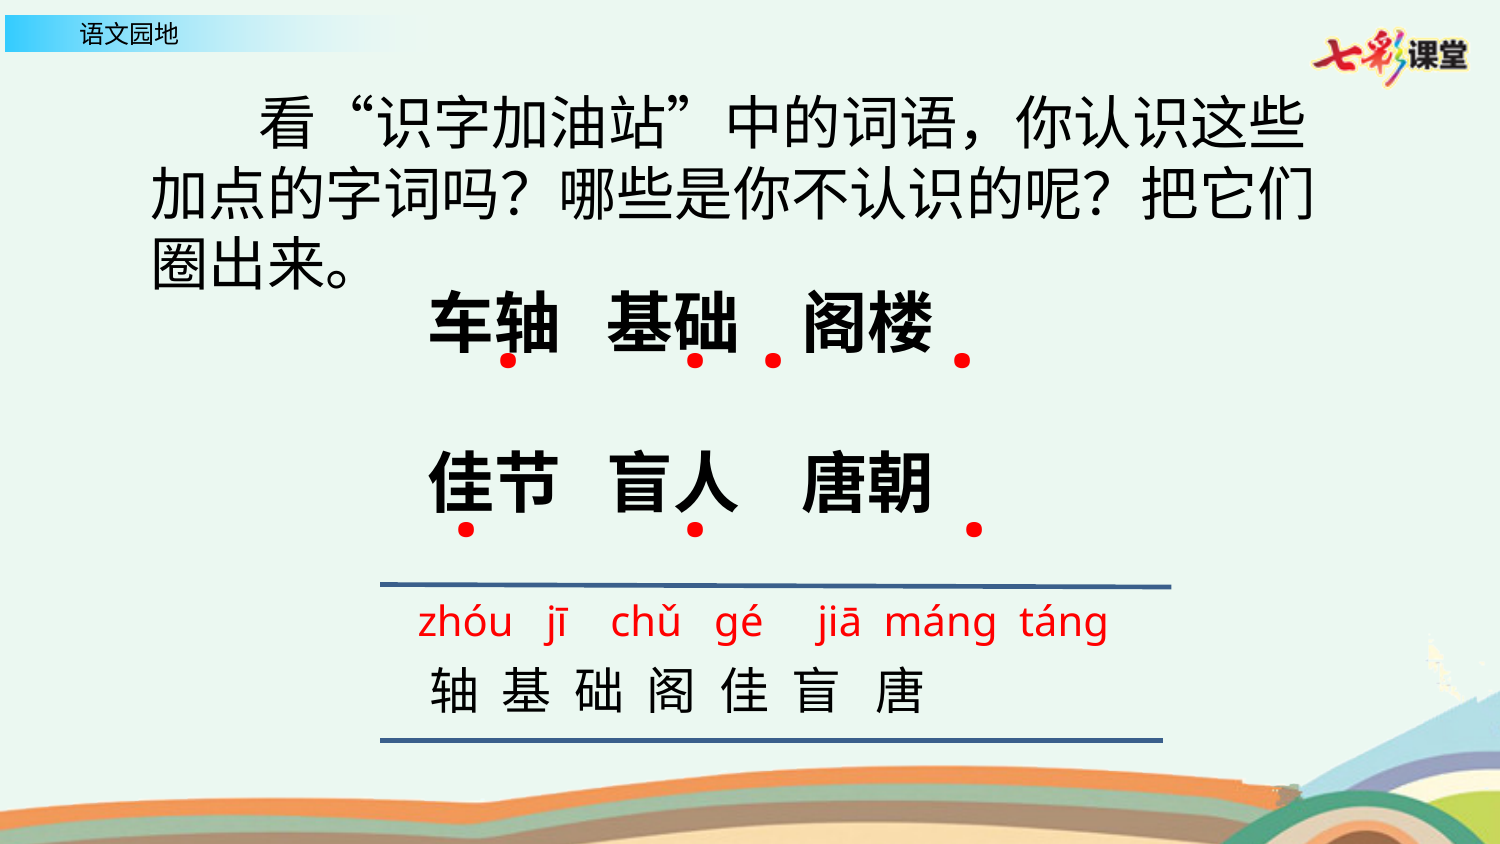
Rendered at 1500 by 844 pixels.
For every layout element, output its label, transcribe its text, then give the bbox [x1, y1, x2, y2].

text_box 轴 基 础 阁 佳 盲 唐 [372, 652, 1122, 728]
text_box zhóu jī chǔ gé jiā máng táng [402, 587, 1258, 652]
picture [0, 572, 1500, 844]
text_box . [667, 437, 802, 563]
text_box . [935, 268, 1069, 393]
text_box . [946, 437, 1081, 563]
text_box 看“识字加油站”中的词语，你认识这些加点的字词吗？哪些是你不认识的呢？把它们圈出来。 [134, 77, 1378, 306]
text_box 车轴 基础 阁楼 佳节 盲人 唐朝 [413, 273, 1137, 528]
text_box . [668, 268, 802, 394]
picture [1308, 14, 1477, 95]
text_box . [802, 268, 880, 393]
text_box . [438, 437, 573, 563]
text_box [379, 584, 1172, 588]
text_box . [456, 268, 585, 393]
